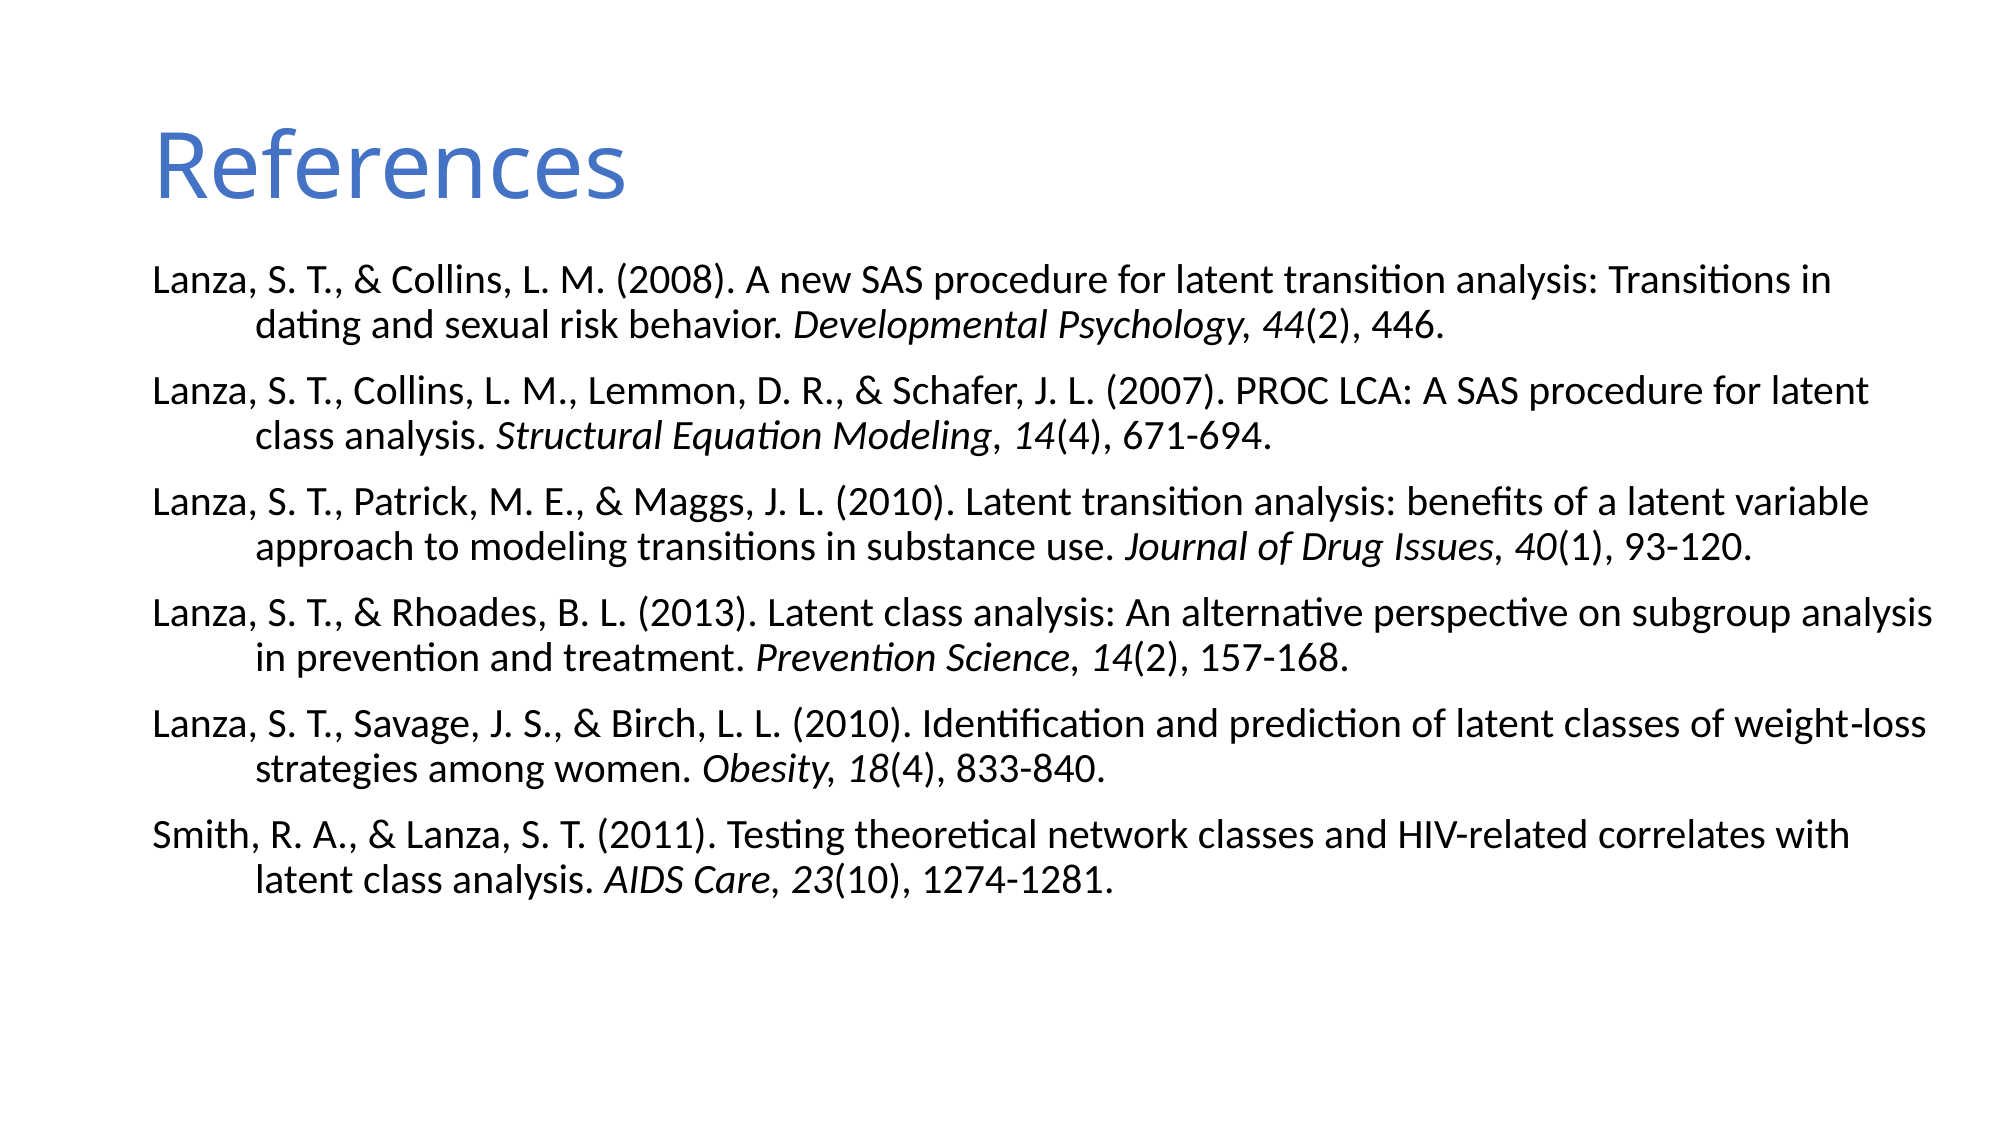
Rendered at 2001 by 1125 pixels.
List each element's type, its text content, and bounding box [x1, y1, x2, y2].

list Lanza, S. T., & Collins, L. M. (2008). A new SAS procedure for latent transition analysis: Transitions in dating and sexual risk behavior. Developmental Psychology, 44(2), 446. Lanza, S. T., Collins, L. M., Lemmon, D. R., & Schafer, J. L. (2007). PROC LCA: A SAS procedure for latent class analysis. Structural Equation Modeling, 14(4), 671-694. Lanza, S. T., Patrick, M. E., & Maggs, J. L. (2010). Latent transition analysis: benefits of a latent variable approach to modeling transitions in substance use. Journal of Drug Issues, 40(1), 93-120. Lanza, S. T., & Rhoades, B. L. (2013). Latent class analysis: An alternative perspective on subgroup analysis in prevention and treatment. Prevention Science, 14(2), 157-168. Lanza, S. T., Savage, J. S., & Birch, L. L. (2010). Identification and prediction of latent classes of weight‐loss strategies among women. Obesity, 18(4), 833-840. Smith, R. A., & Lanza, S. T. (2011). Testing theoretical network classes and HIV-related correlates with latent class analysis. AIDS Care, 23(10), 1274-1281. [137, 249, 1963, 1053]
title References [137, 59, 1863, 249]
